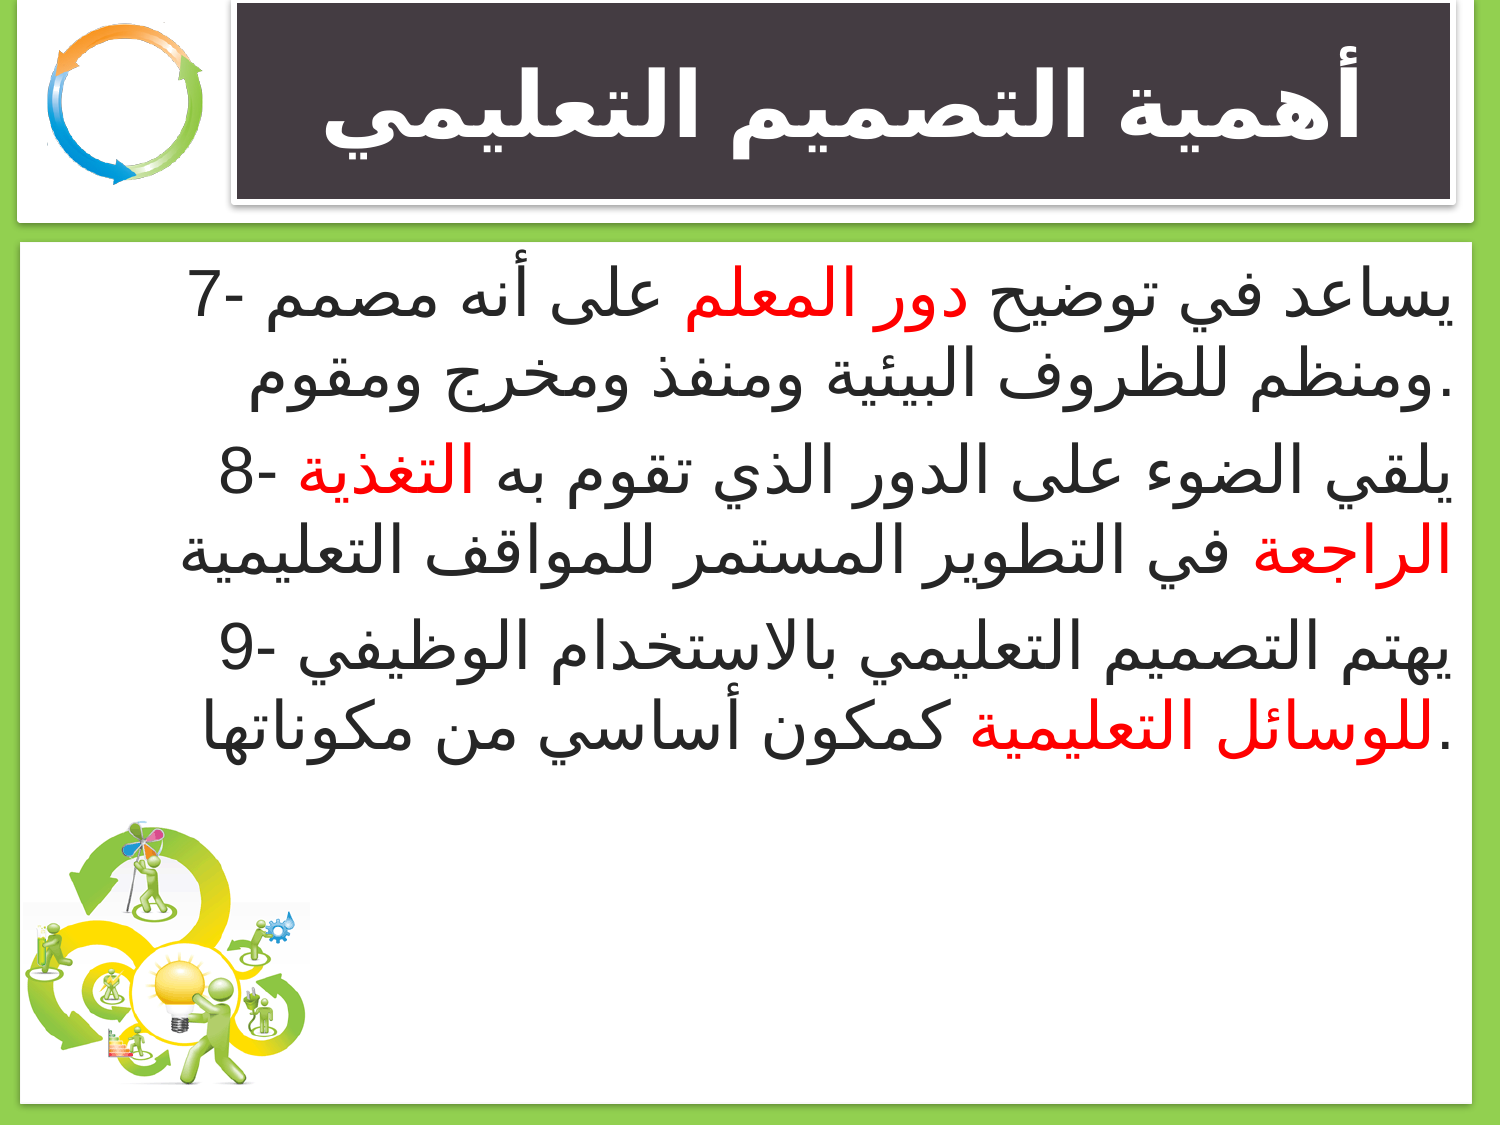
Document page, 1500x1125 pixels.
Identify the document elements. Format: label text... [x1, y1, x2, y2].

picture [23, 815, 310, 1102]
text_box 7- يساعد في توضيح دور المعلم على أنه مصمم ومنظم للظروف البيئية ومنفذ ومخرج ومقوم. [23, 242, 1471, 417]
text_box أهمية التصميم التعليمي [231, 0, 1456, 205]
text_box [20, 242, 1472, 1104]
text_box [17, 0, 1474, 223]
text_box 8- يلقي الضوء على الدور الذي تقوم به التغذية الراجعة في التطوير المستمر للمواقف التعليمية [23, 419, 1470, 594]
text_box 9- يهتم التصميم التعليمي بالاستخدام الوظيفي للوسائل التعليمية كمكون أساسي من مكوناتها. [23, 595, 1470, 771]
picture [47, 21, 204, 190]
